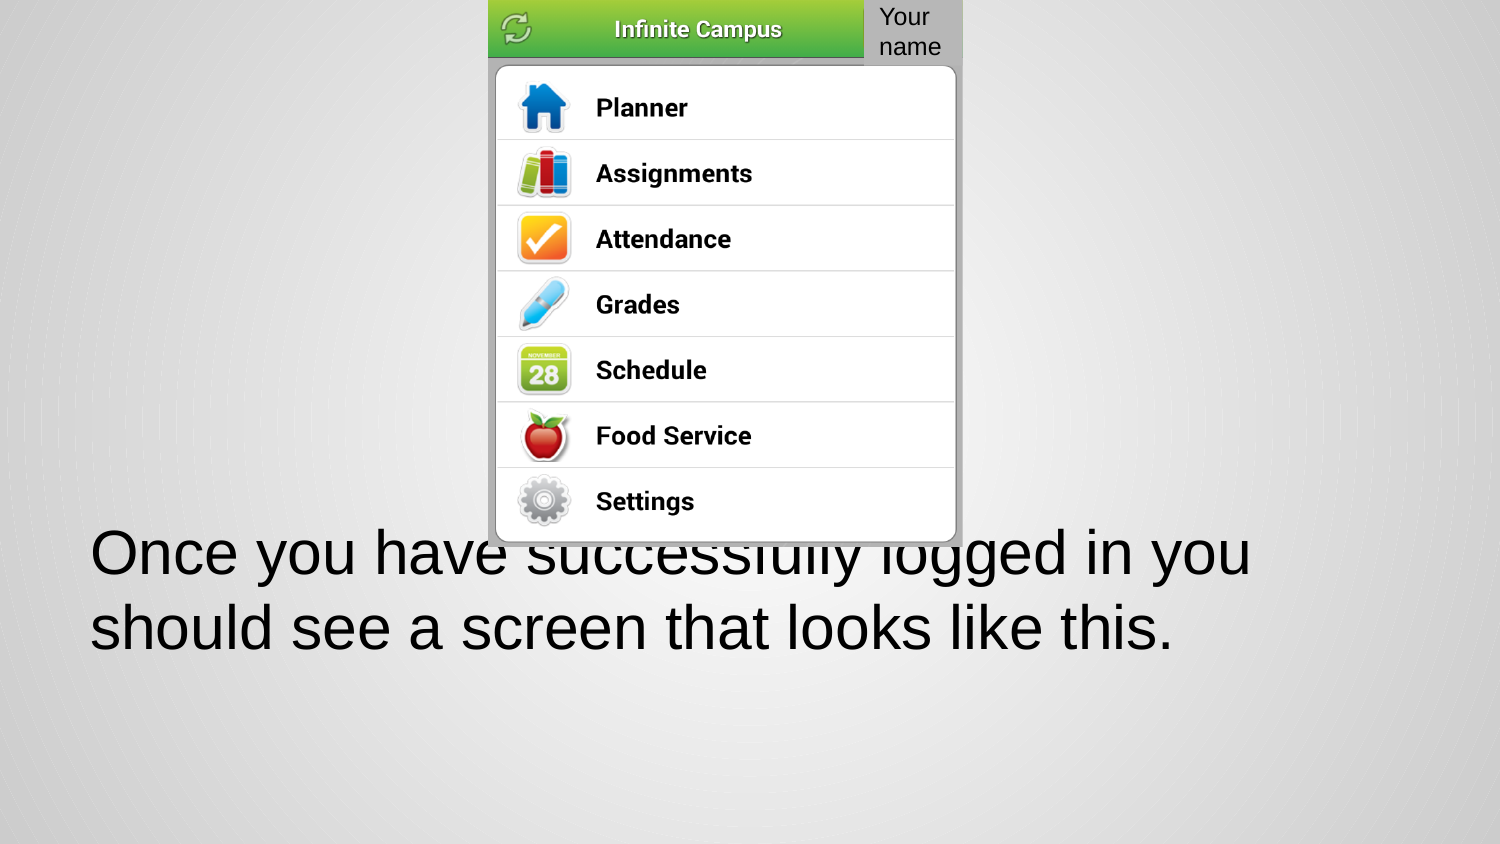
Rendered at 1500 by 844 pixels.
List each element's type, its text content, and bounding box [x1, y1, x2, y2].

picture [487, 0, 963, 547]
list Once you have successfully logged in you should see a screen that looks like this. [75, 196, 1425, 808]
